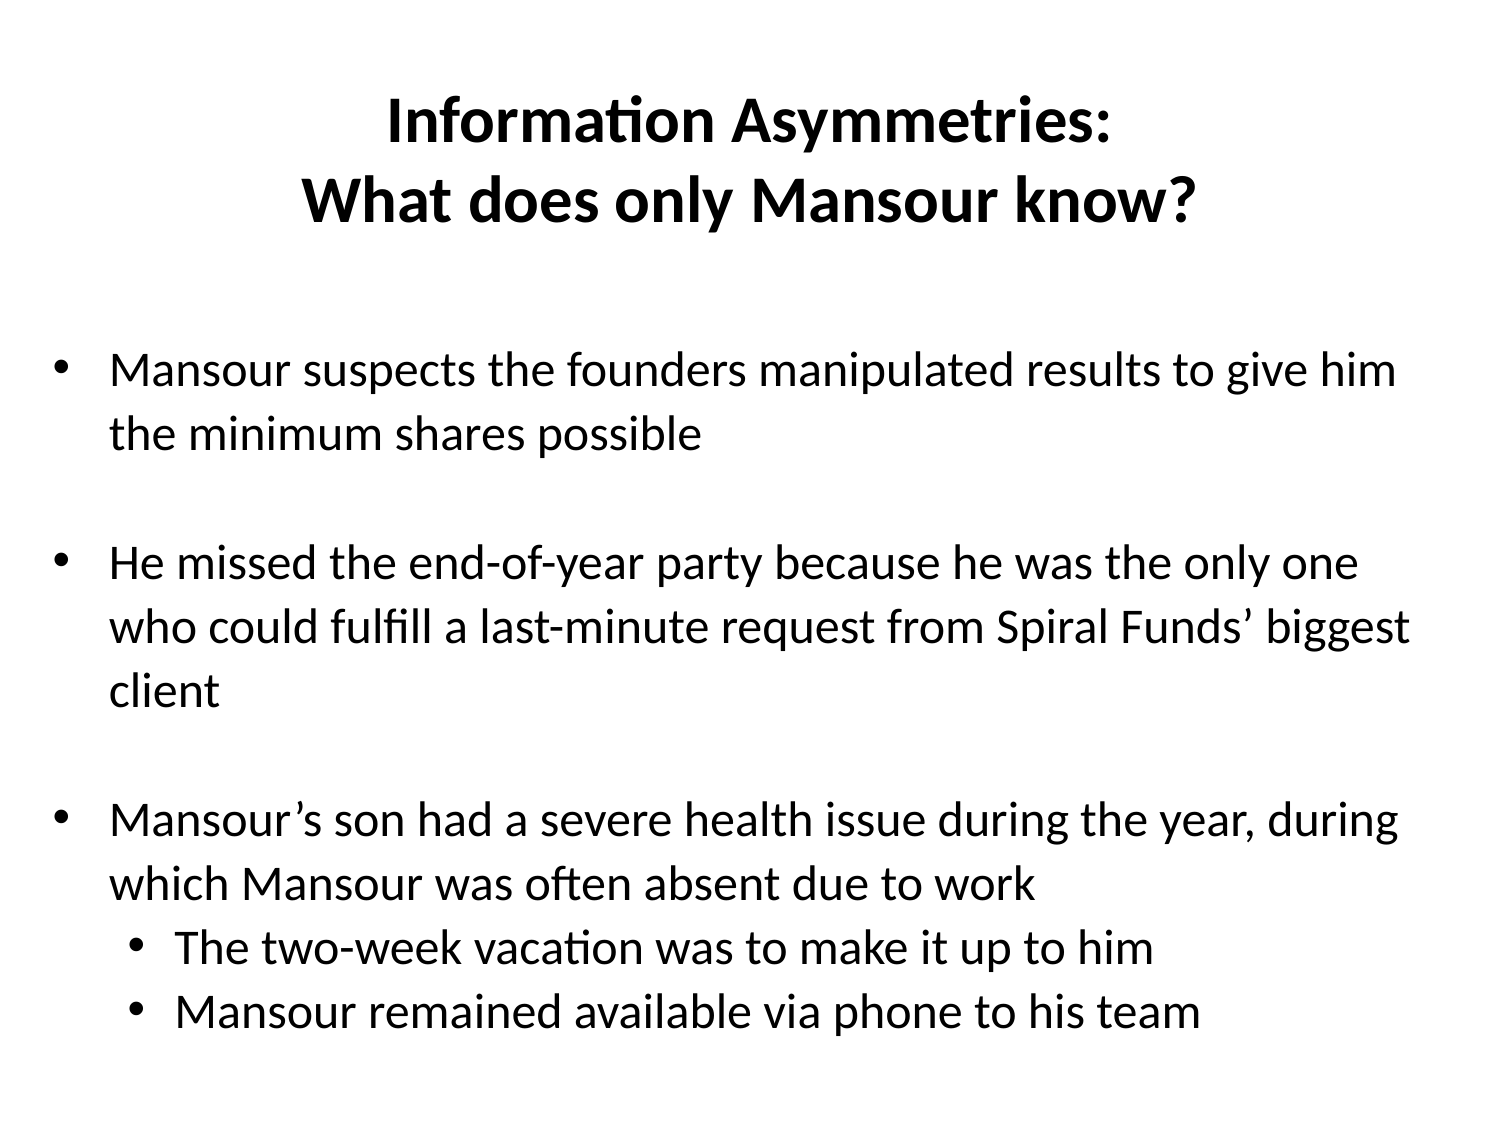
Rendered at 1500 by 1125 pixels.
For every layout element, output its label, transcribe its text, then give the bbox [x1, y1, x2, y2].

title Information Asymmetries: What does only Mansour know? [75, 62, 1425, 250]
list Mansour suspects the founders manipulated results to give him the minimum shares possible He missed the end-of-year party because he was the only one who could fulfill a last-minute request from Spiral Funds’ biggest client Mansour’s son had a severe health issue during the year, during which Mansour was often absent due to work The two-week vacation was to make it up to him Mansour remained available via phone to his team [37, 324, 1463, 1125]
